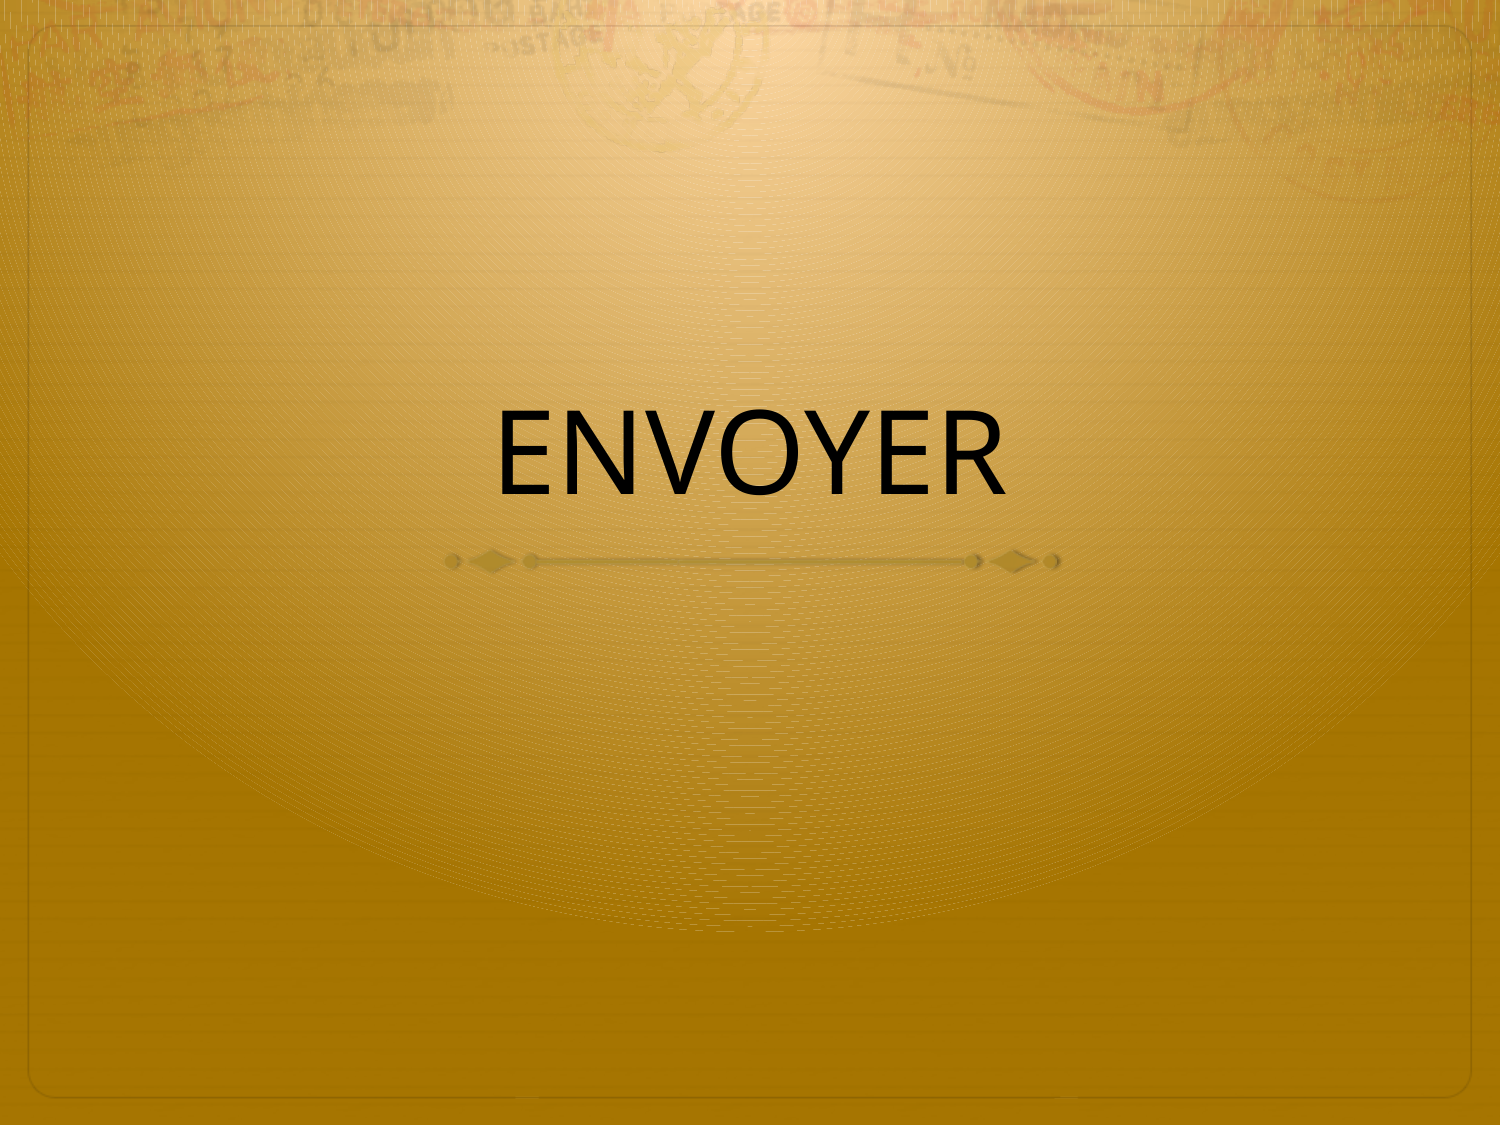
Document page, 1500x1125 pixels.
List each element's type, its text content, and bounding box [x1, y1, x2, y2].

title ENVOYER [93, 210, 1407, 525]
picture [0, 0, 1500, 1125]
